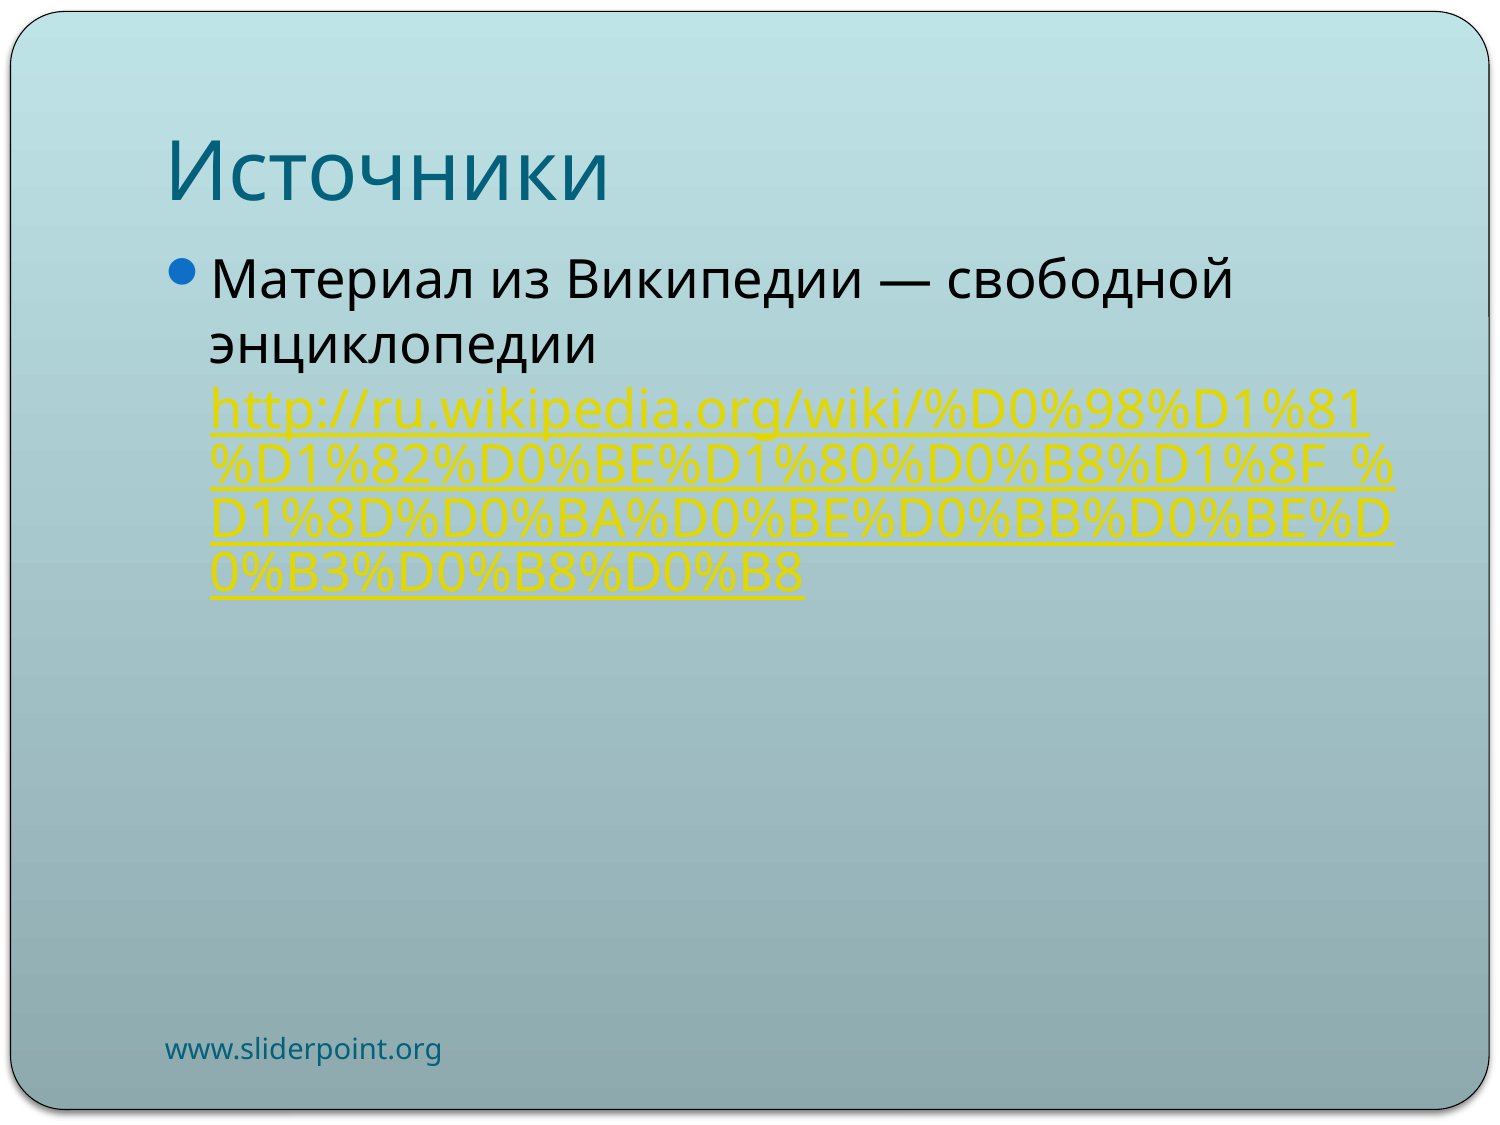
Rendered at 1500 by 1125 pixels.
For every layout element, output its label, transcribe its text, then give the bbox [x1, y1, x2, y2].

title Источники [150, 45, 1425, 233]
footer www.sliderpoint.org [150, 1012, 800, 1088]
list Материал из Википедии — свободной энциклопедии http://ru.wikipedia.org/wiki/%D0%98%D1%81%D1%82%D0%BE%D1%80%D0%B8%D1%8F_%D1%8D%D0%BA%D0%BE%D0%BB%D0%BE%D0%B3%D0%B8%D0%B8 [150, 237, 1425, 988]
